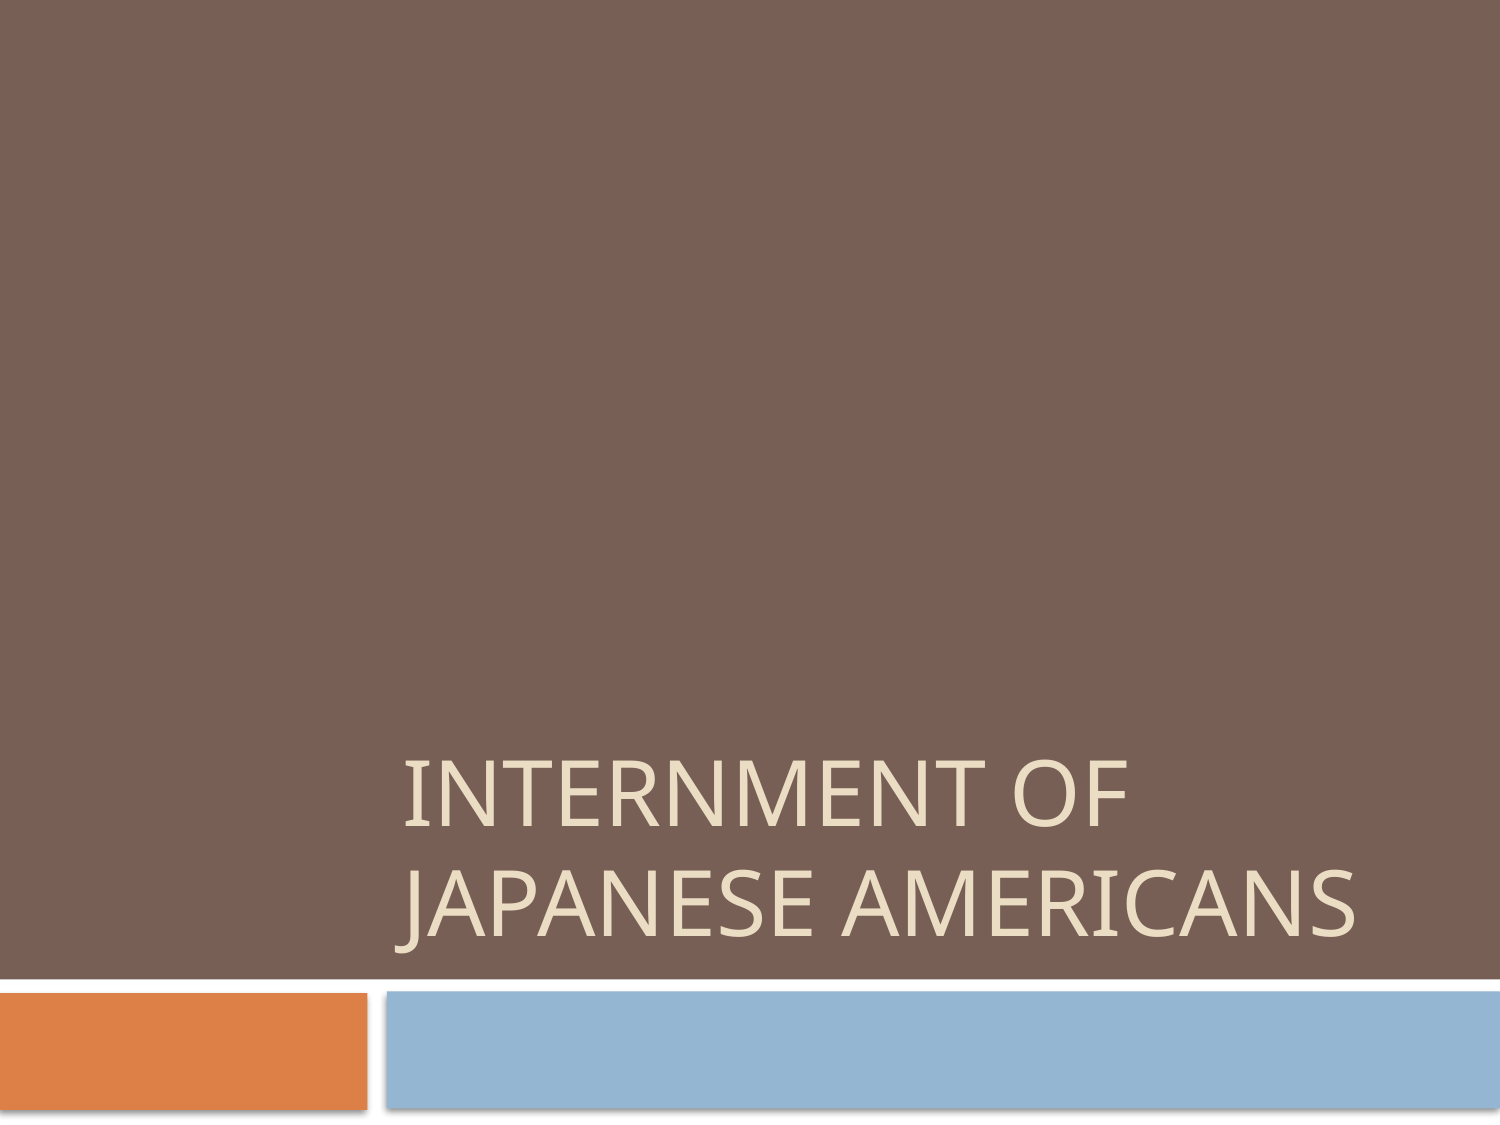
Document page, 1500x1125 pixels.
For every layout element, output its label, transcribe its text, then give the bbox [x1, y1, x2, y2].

title Internment of Japanese Americans [387, 662, 1450, 963]
